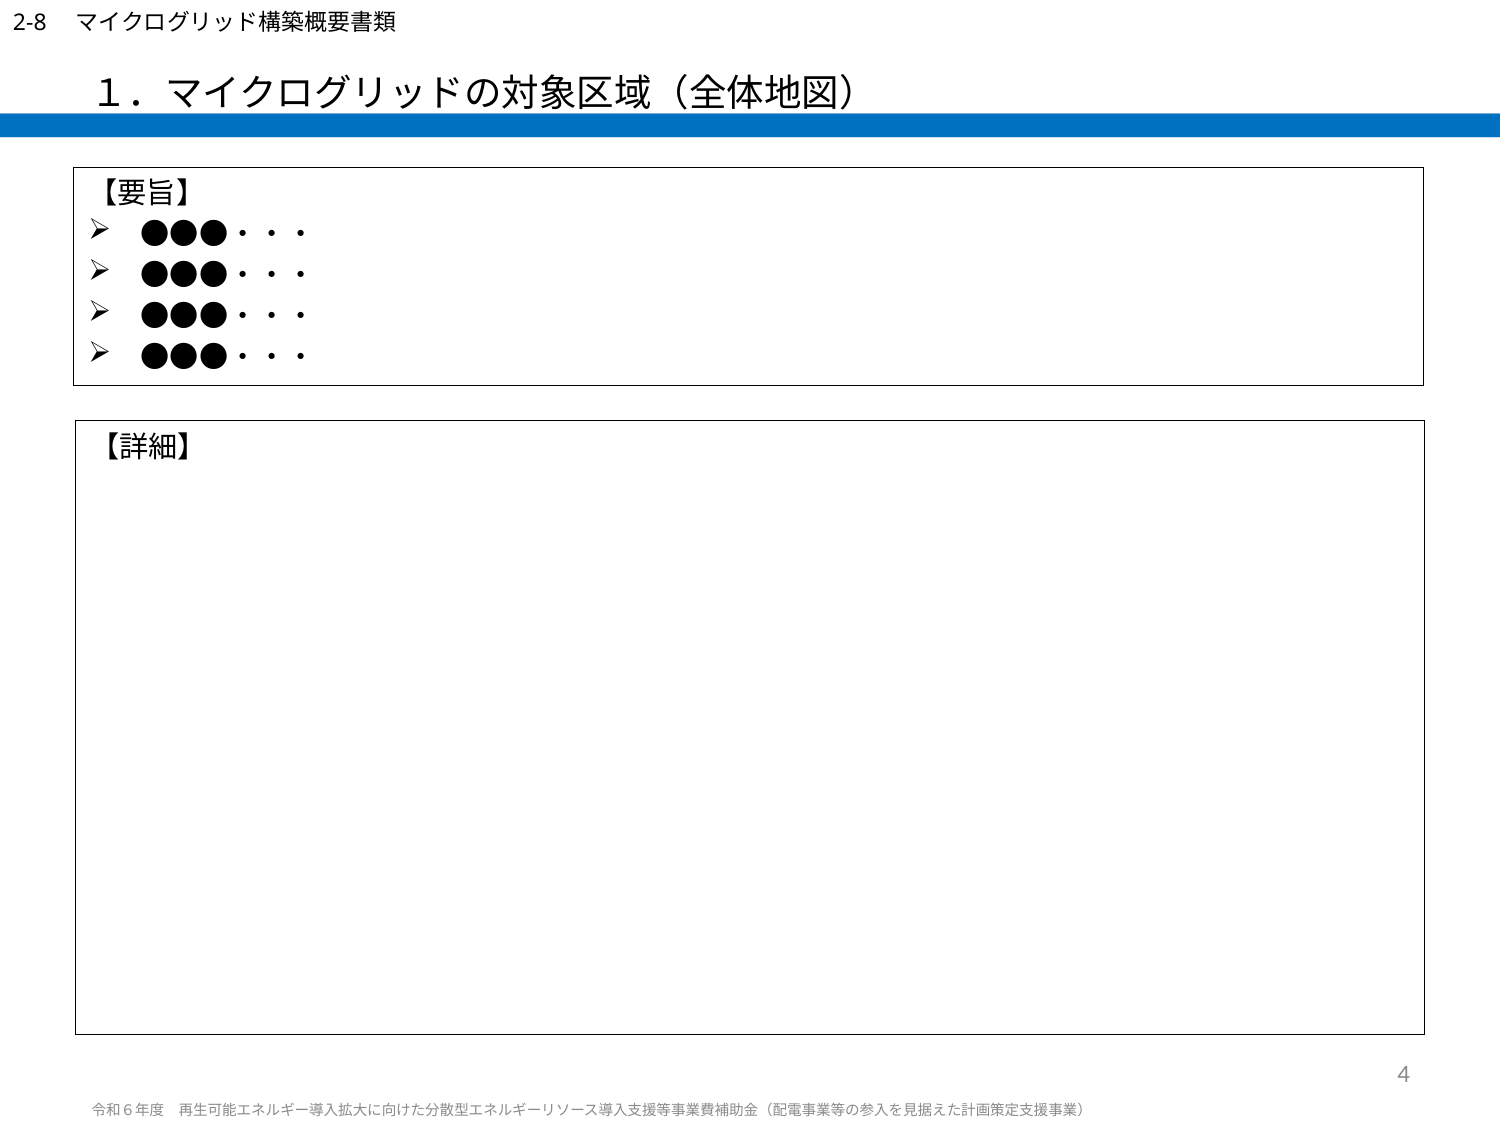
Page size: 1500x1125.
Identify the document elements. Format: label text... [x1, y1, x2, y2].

text_box 2-8 マイクログリッド構築概要書類 [0, 0, 467, 61]
list 【詳細】 [75, 420, 1425, 1035]
title １．マイクログリッドの対象区域（全体地図） [75, 45, 1425, 113]
slide_number 4 [1074, 1042, 1425, 1103]
list 【要旨】 ●●●・・・ ●●●・・・ ●●●・・・ ●●●・・・ [73, 167, 1424, 386]
text_box [0, 113, 1500, 138]
